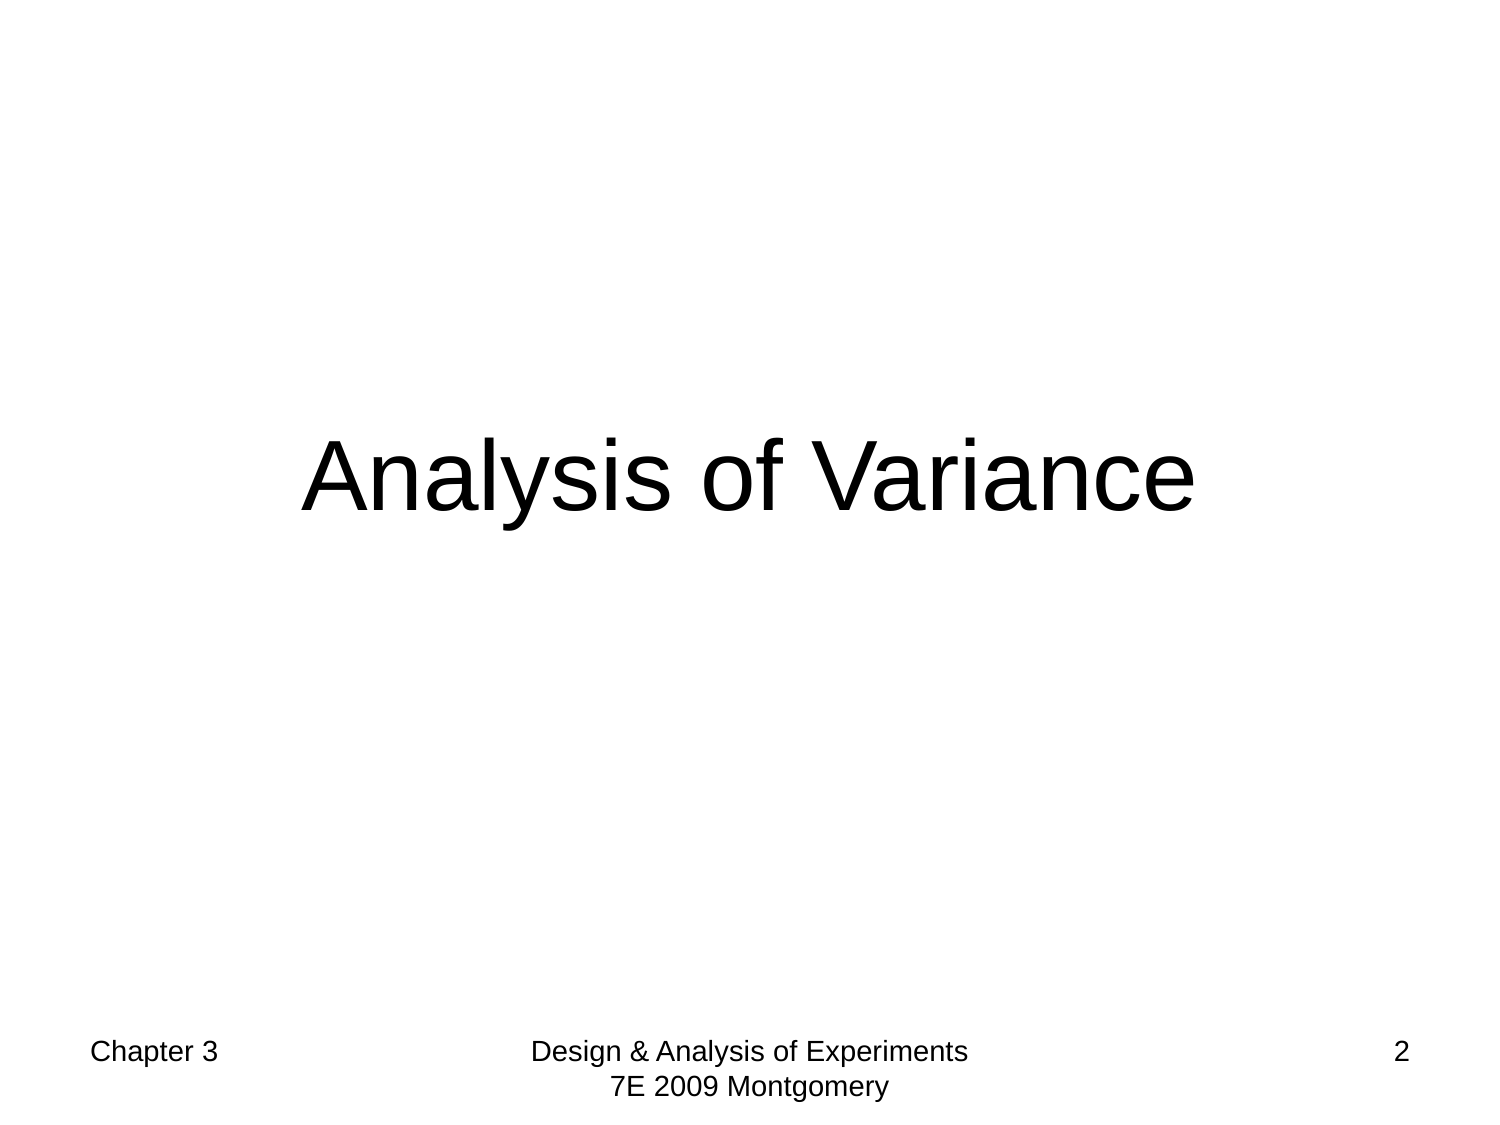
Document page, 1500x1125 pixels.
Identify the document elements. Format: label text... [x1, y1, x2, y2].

slide_number 2 [1074, 1024, 1426, 1103]
slide_number Chapter 3 [74, 1024, 426, 1103]
list Analysis of Variance [74, 262, 1426, 1006]
footer Design & Analysis of Experiments 7E 2009 Montgomery [512, 1024, 988, 1103]
